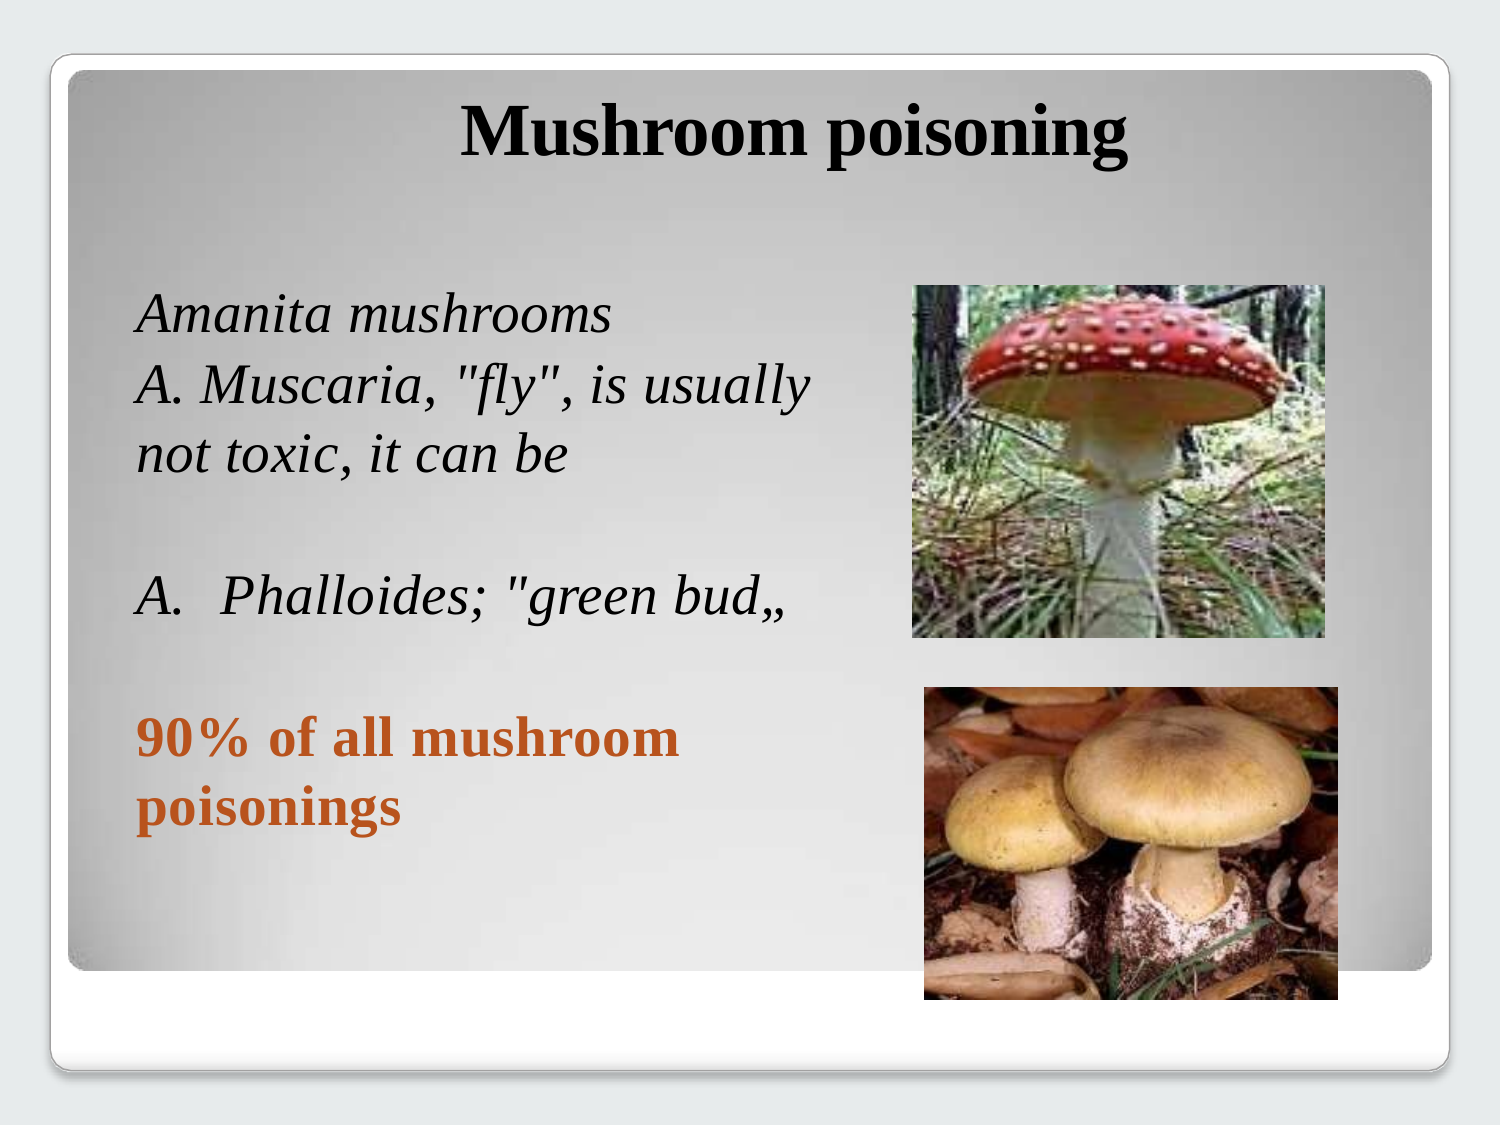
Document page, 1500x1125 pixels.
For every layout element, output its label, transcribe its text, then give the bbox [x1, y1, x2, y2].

title Mushroom poisoning [458, 77, 1200, 268]
text_box Amanita mushrooms A. Muscaria, "fly", is usually not toxic, it can be Phalloides; "green bud„ 90% of all mushroom poisonings [75, 272, 838, 837]
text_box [912, 285, 1338, 1001]
picture [36, 46, 1464, 1094]
